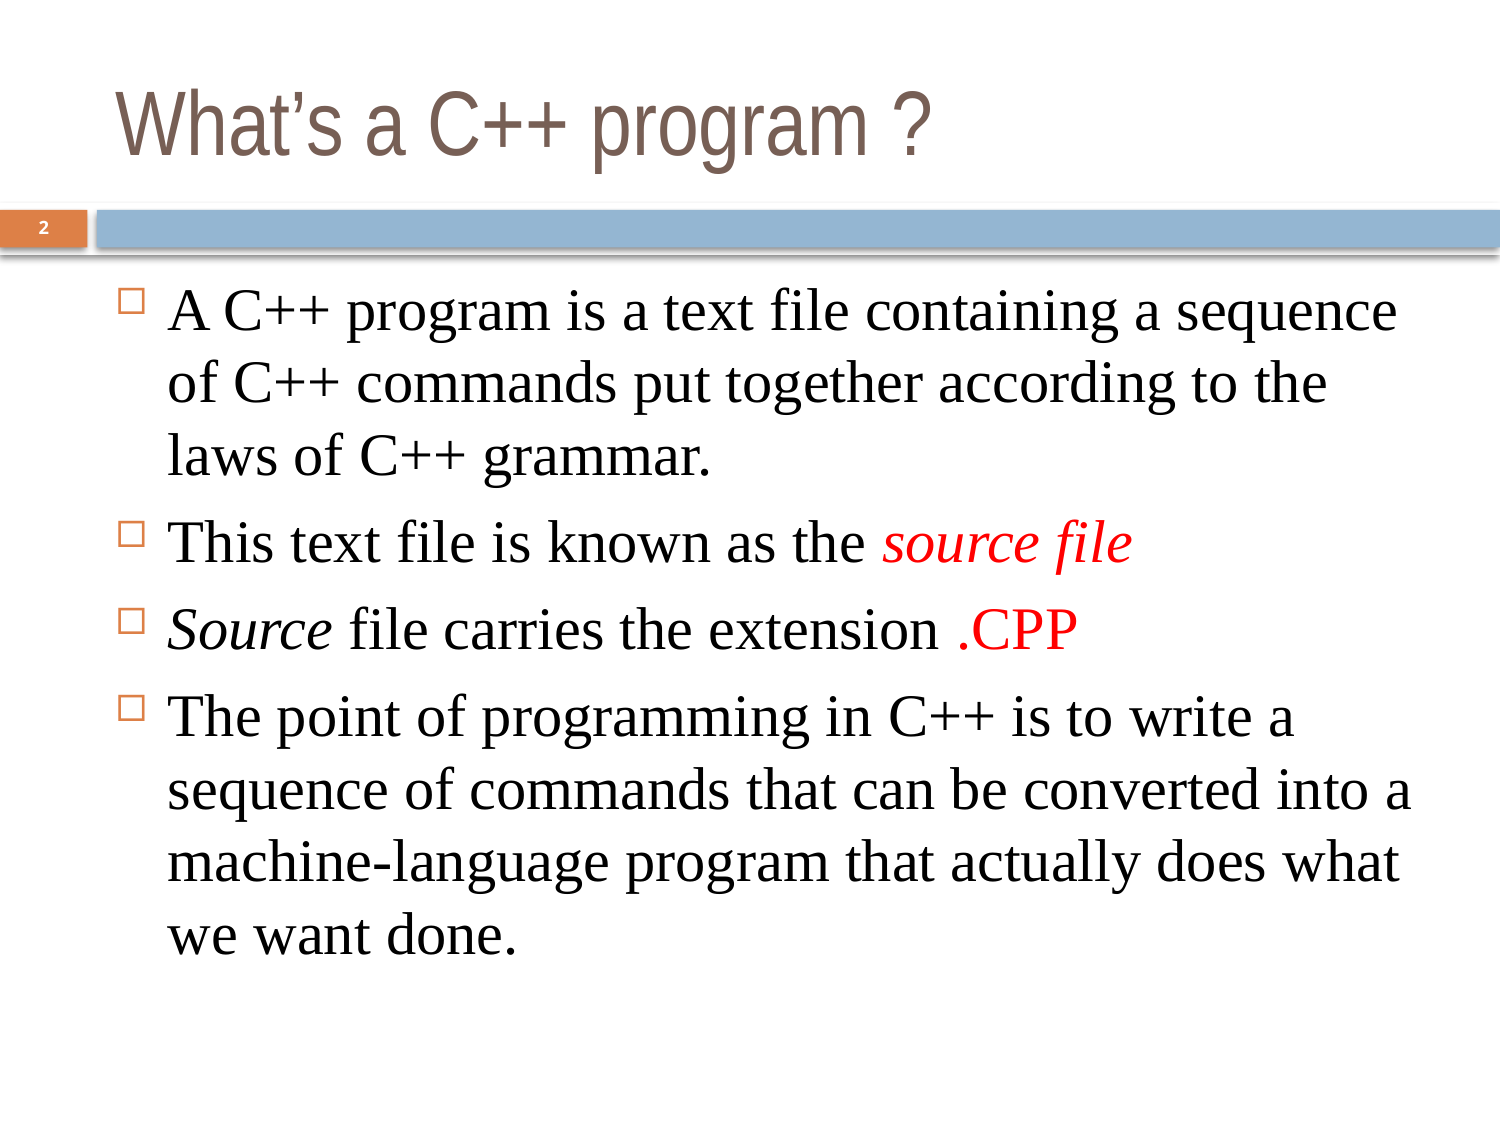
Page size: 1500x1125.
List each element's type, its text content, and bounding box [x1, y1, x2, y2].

list A C++ program is a text file containing a sequence of C++ commands put together according to the laws of C++ grammar. This text file is known as the source file Source file carries the extension .CPP The point of programming in C++ is to write a sequence of commands that can be converted into a machine-language program that actually does what we want done. [100, 262, 1439, 1001]
title What’s a C++ program ? [100, 37, 1439, 201]
slide_number 2 [0, 208, 88, 249]
